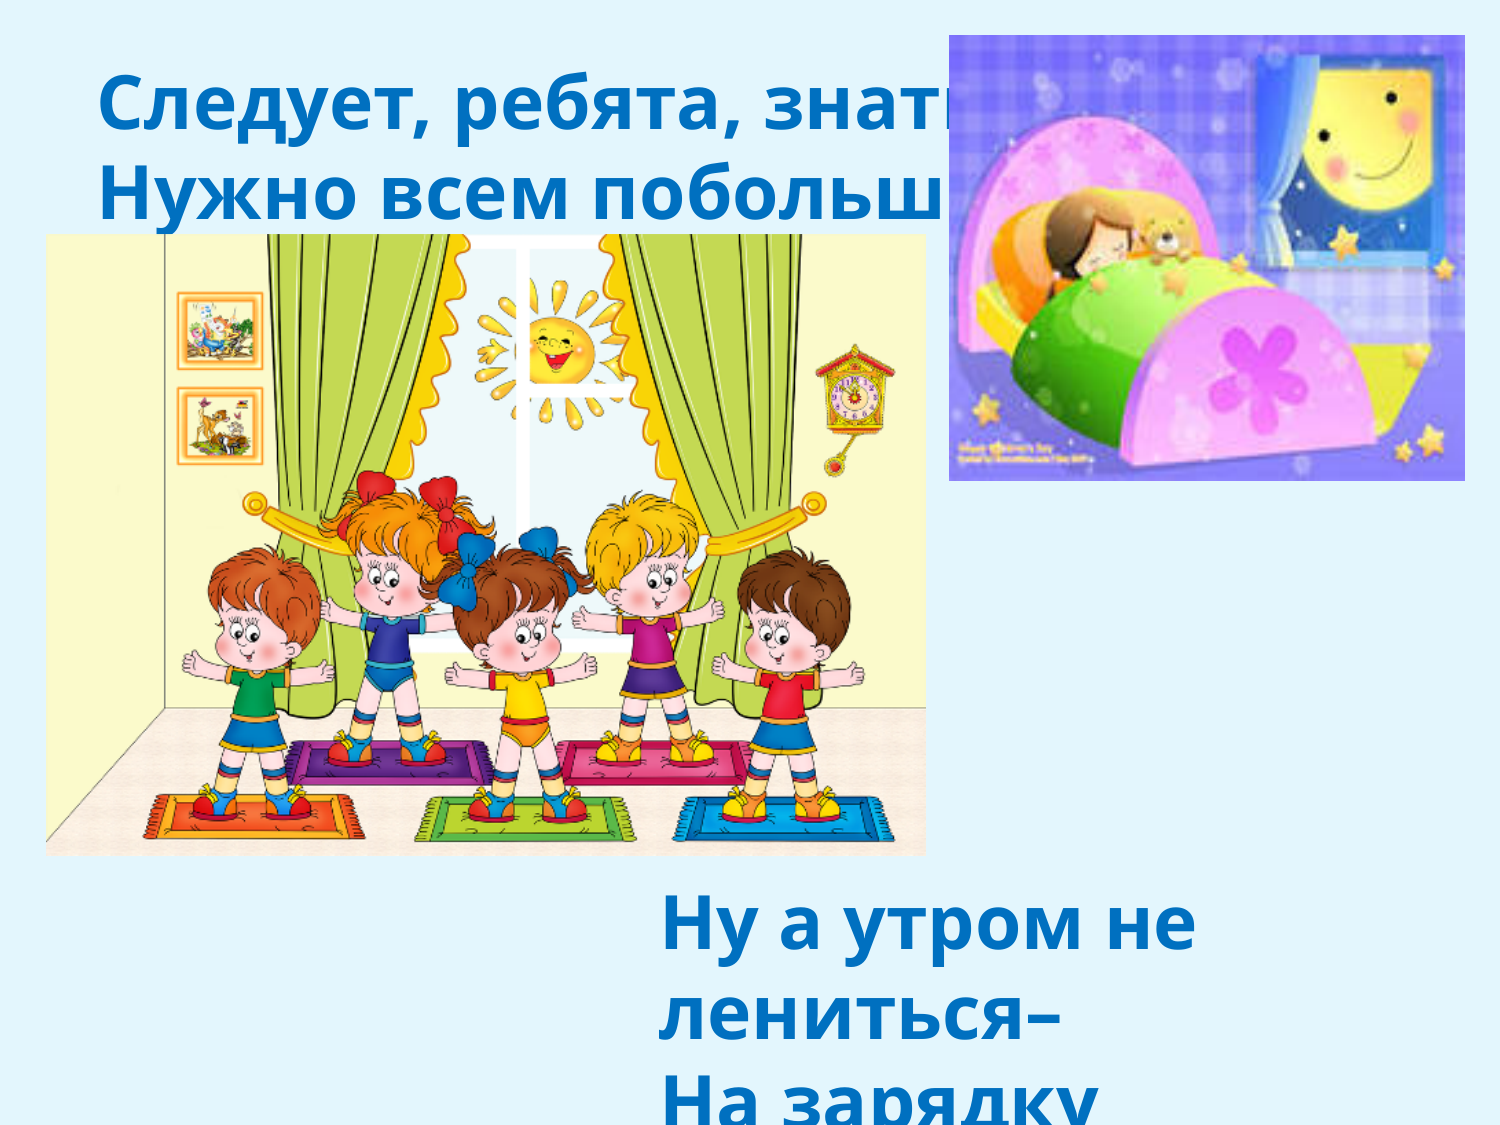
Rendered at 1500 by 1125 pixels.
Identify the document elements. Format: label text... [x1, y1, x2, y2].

picture [948, 34, 1466, 481]
text_box Ну а утром не лениться– На зарядку становиться! [644, 867, 1500, 1125]
text_box Следует, ребята, знать Нужно всем побольше спать. [82, 46, 1114, 602]
picture [46, 234, 927, 856]
